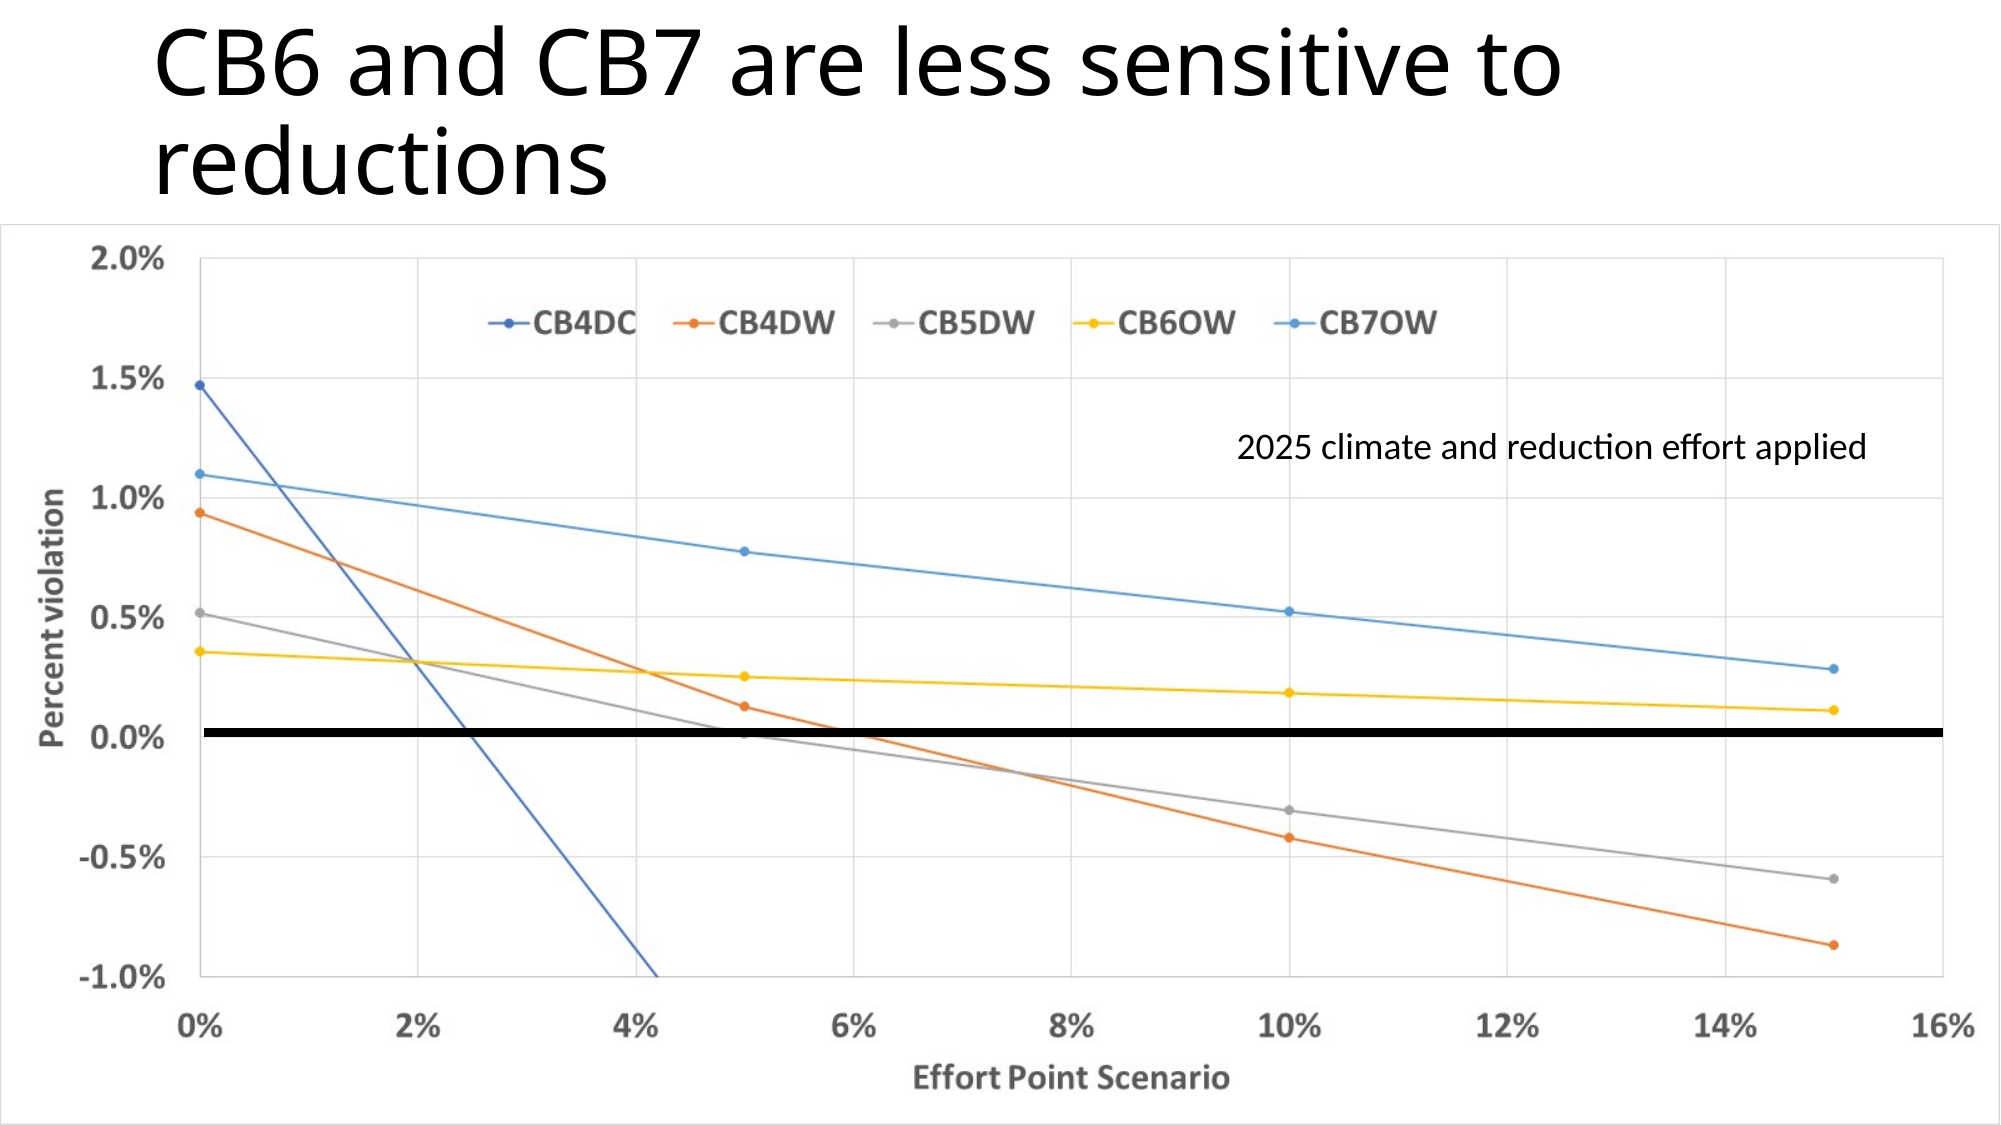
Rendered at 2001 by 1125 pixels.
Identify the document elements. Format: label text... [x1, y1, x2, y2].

title CB6 and CB7 are less sensitive to reductions [137, 6, 1863, 224]
picture [0, 224, 2000, 1125]
